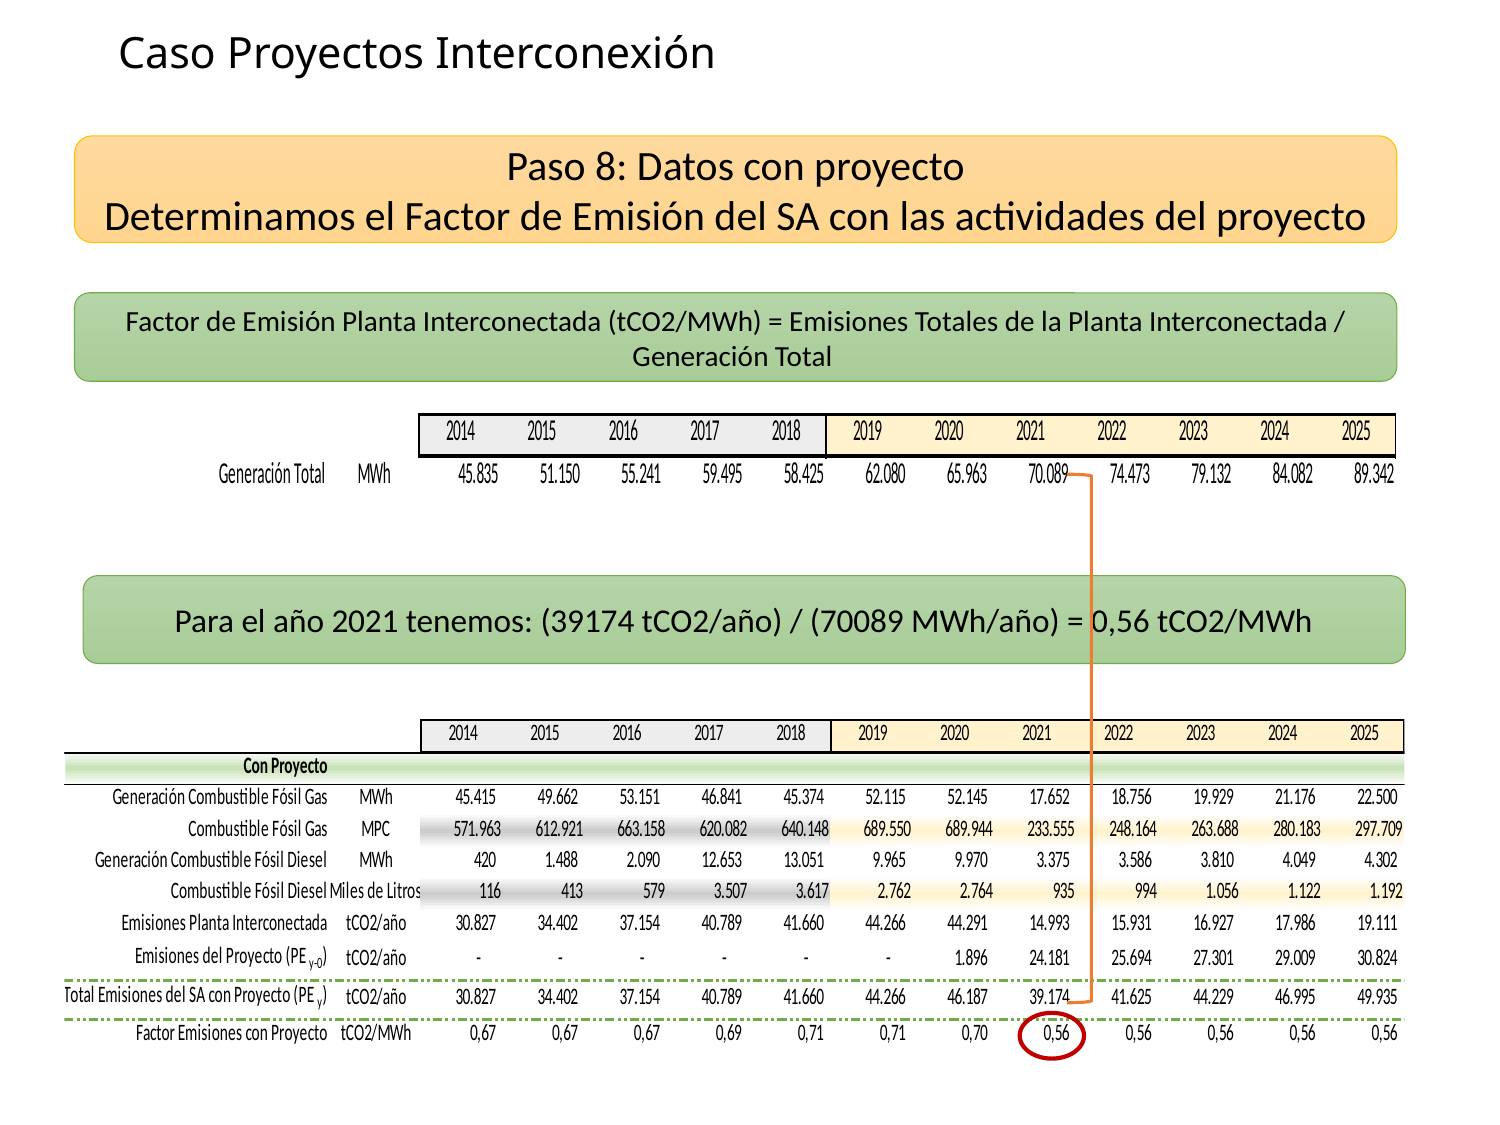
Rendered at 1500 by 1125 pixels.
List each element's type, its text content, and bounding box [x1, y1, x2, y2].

text_box Para el año 2021 tenemos: (39174 tCO2/año) / (70089 MWh/año) = 0,56 tCO2/MWh [82, 575, 1066, 665]
text_box Factor de Emisión Planta Interconectada (tCO2/MWh) = Emisiones Totales de la Planta Interconectada / Generación Total [73, 292, 1398, 382]
text_box Paso 8: Datos con proyecto Determinamos el Factor de Emisión del SA con las actividades del proyecto [73, 135, 1398, 244]
text_box [1066, 499, 1093, 719]
text_box [1028, 1053, 1075, 1060]
text_box Para el año 2021 tenemos: (39174 tCO2/año) / (70089 MWh/año) = 0,56 tCO2/MWh [1093, 575, 1406, 665]
picture [64, 719, 1406, 1053]
picture [64, 413, 1397, 499]
title Caso Proyectos Interconexión [103, 24, 1397, 86]
